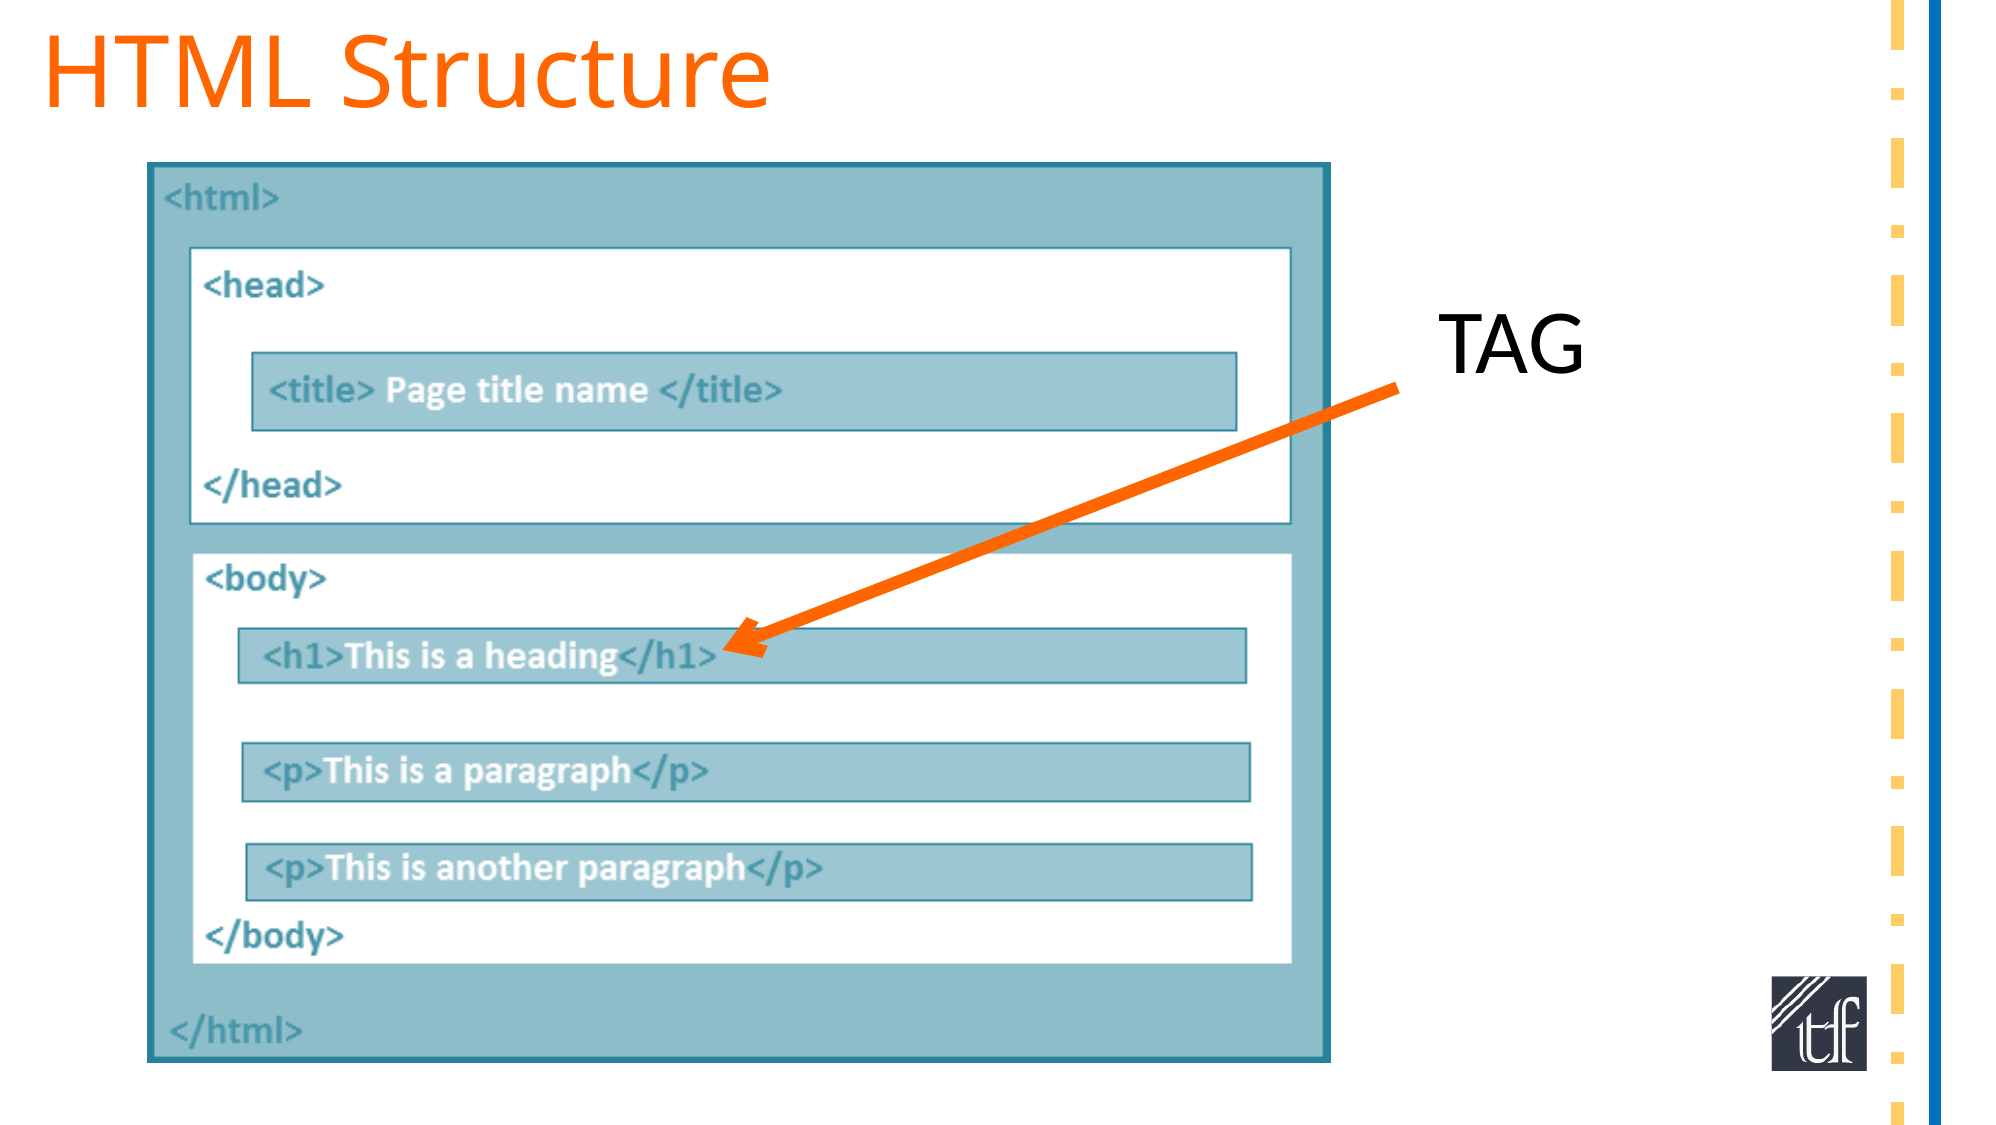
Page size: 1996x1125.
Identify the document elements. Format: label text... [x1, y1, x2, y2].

text_box HTML Structure [0, 0, 1723, 135]
picture [1759, 962, 1867, 1072]
text_box TAG [1423, 274, 1602, 400]
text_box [722, 387, 1398, 651]
picture [147, 162, 1331, 1063]
